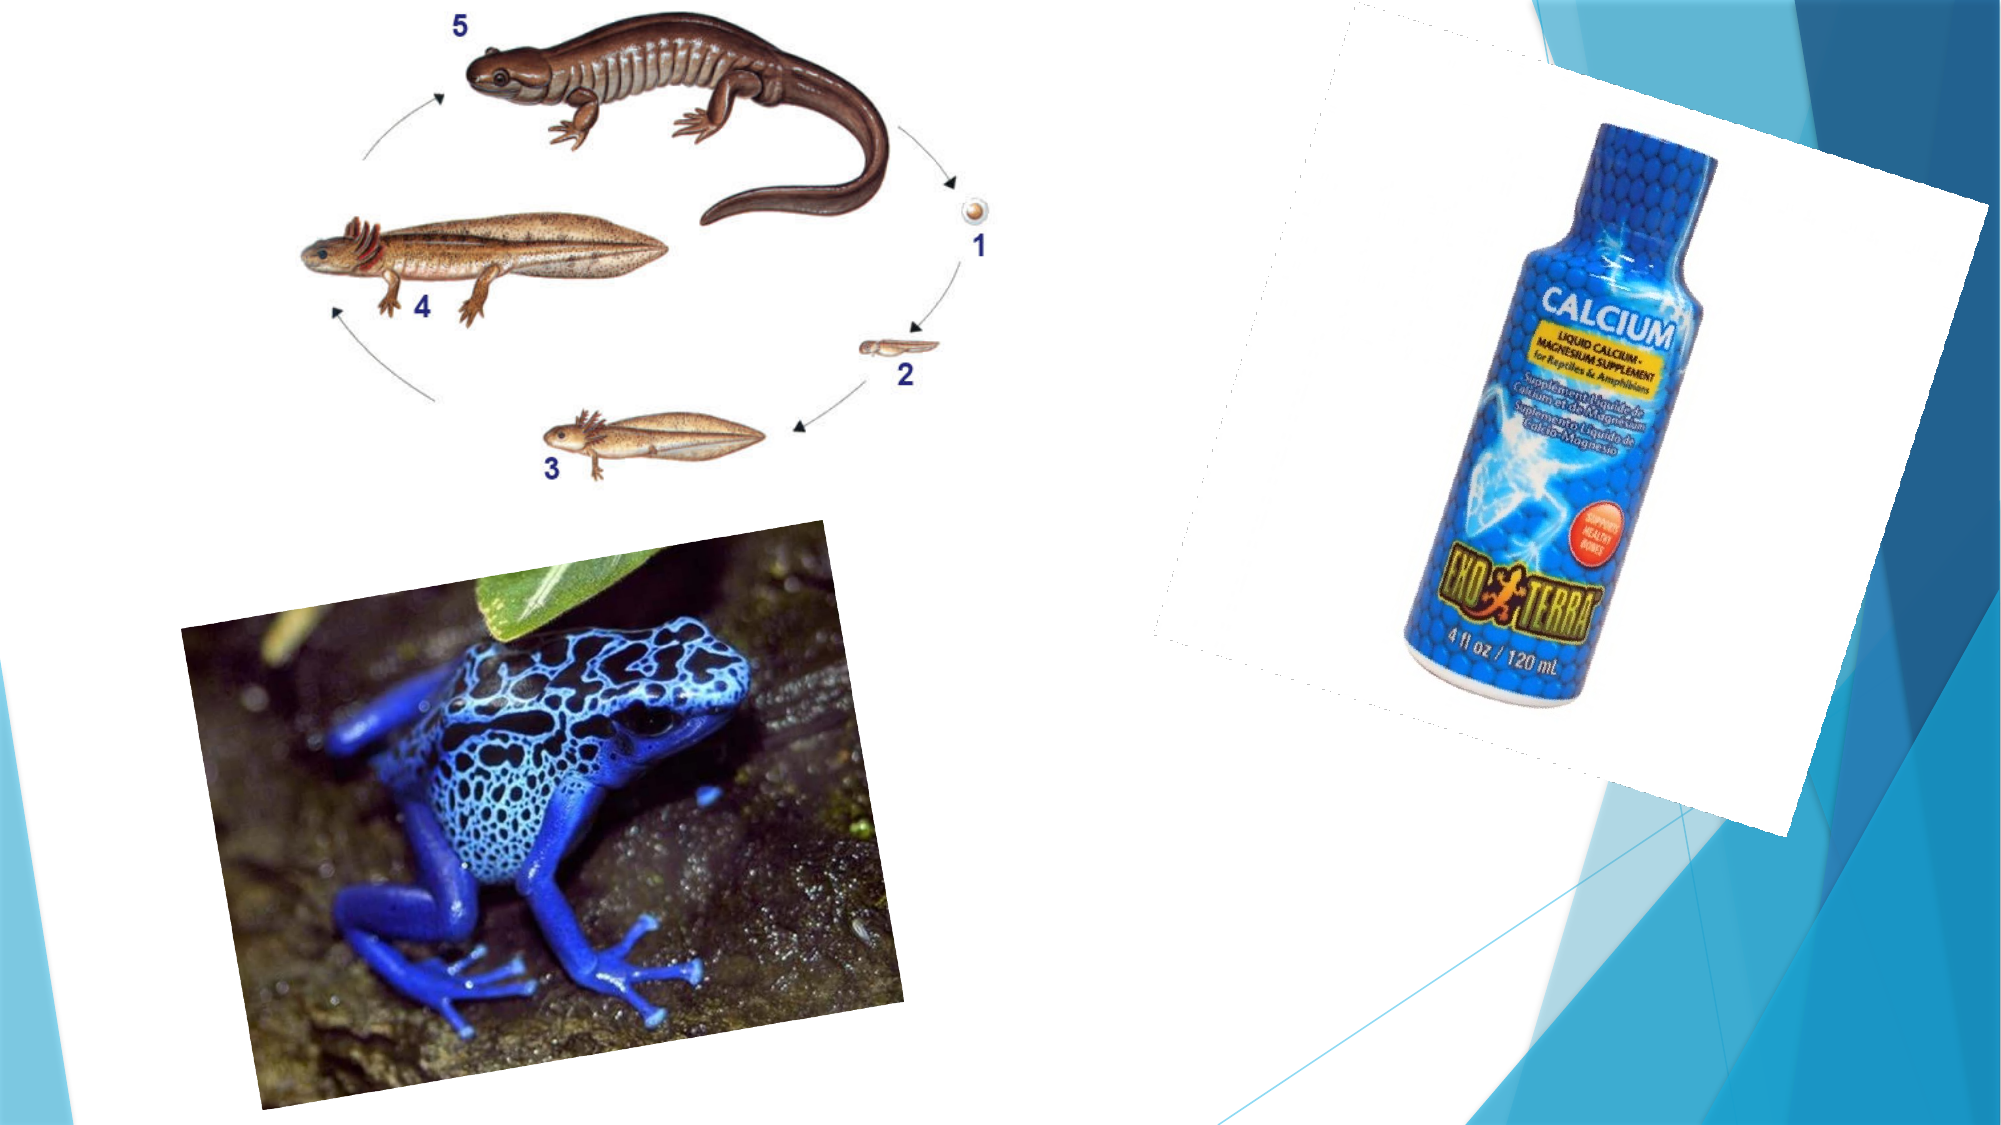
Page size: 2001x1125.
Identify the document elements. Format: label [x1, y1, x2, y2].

list [285, 1, 1001, 498]
picture [182, 521, 904, 1110]
picture [1153, 3, 1989, 837]
